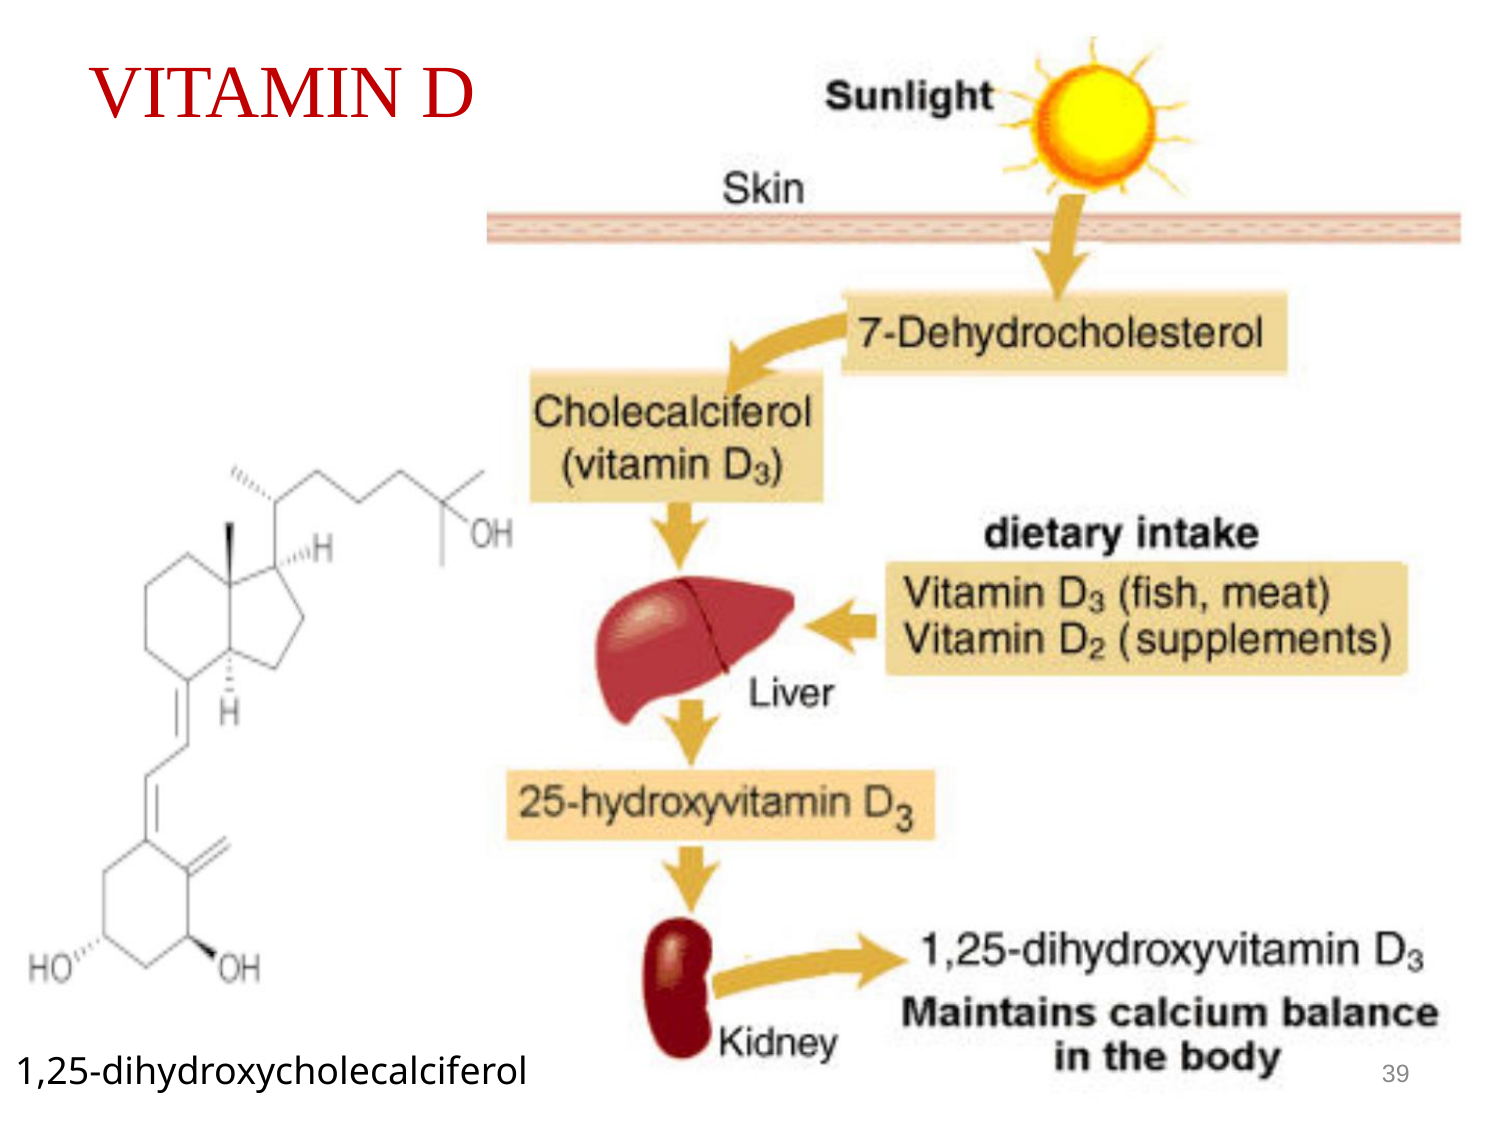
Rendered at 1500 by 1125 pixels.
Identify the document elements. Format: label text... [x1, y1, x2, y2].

text_box VITAMIN D [88, 54, 597, 133]
text_box [0, 0, 1500, 1125]
text_box 1,25-dihydroxycholecalciferol [15, 1039, 616, 1092]
text_box 39 [1381, 1059, 1448, 1088]
